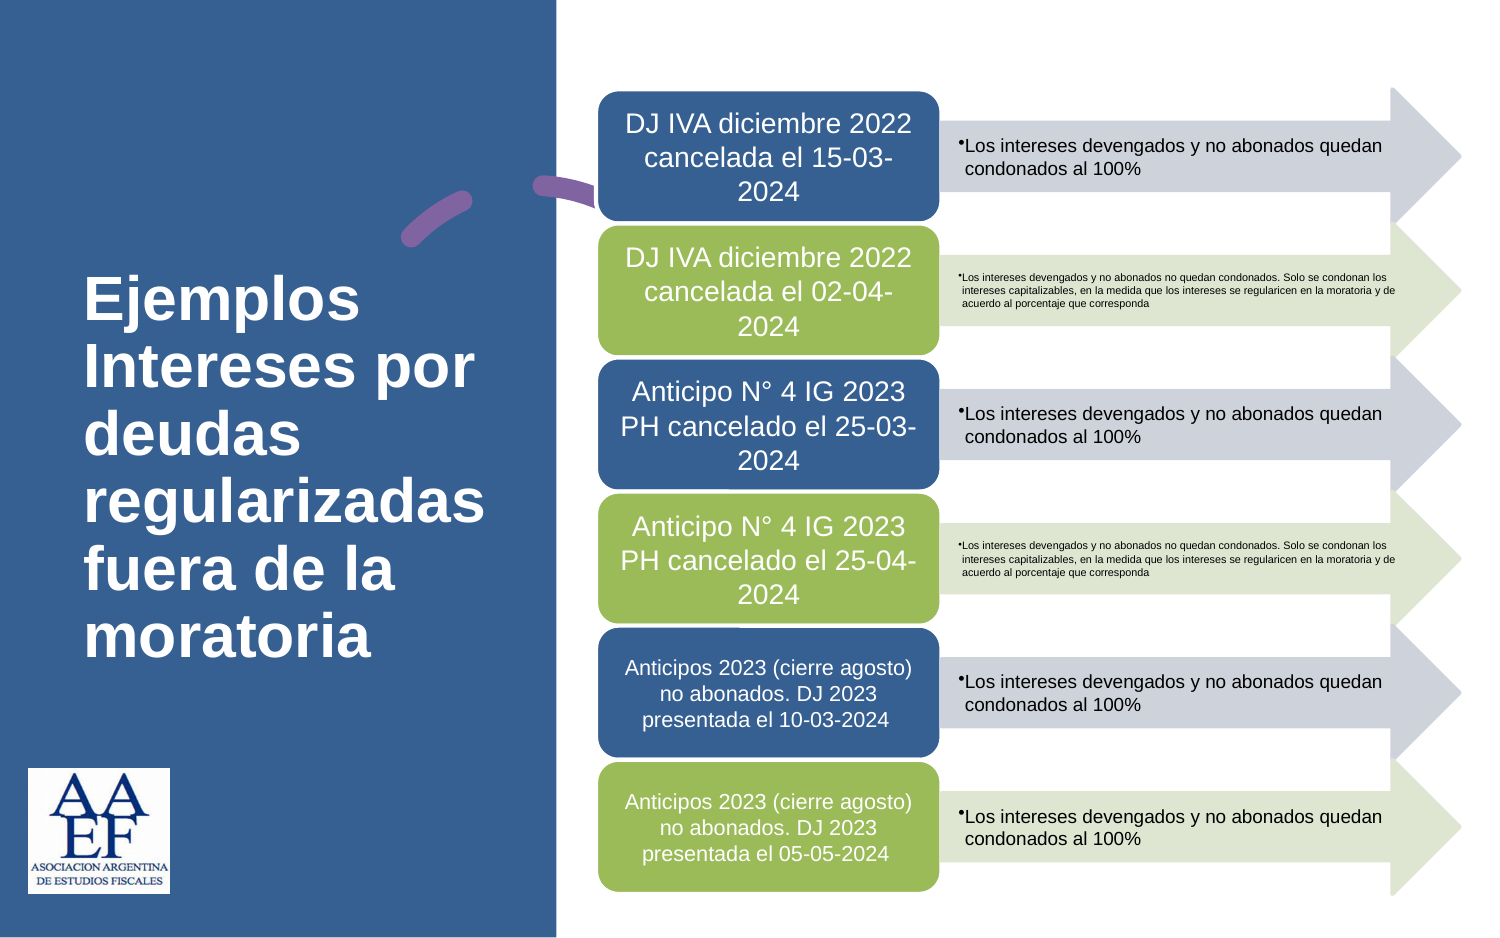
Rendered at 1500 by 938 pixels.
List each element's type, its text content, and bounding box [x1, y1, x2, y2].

text_box Ejemplos Intereses por deudas regularizadas fuera de la moratoria [68, 87, 509, 850]
text_box [509, 184, 590, 389]
text_box [558, 0, 1500, 938]
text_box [595, 89, 1460, 895]
picture [28, 768, 171, 895]
text_box [0, 0, 558, 938]
